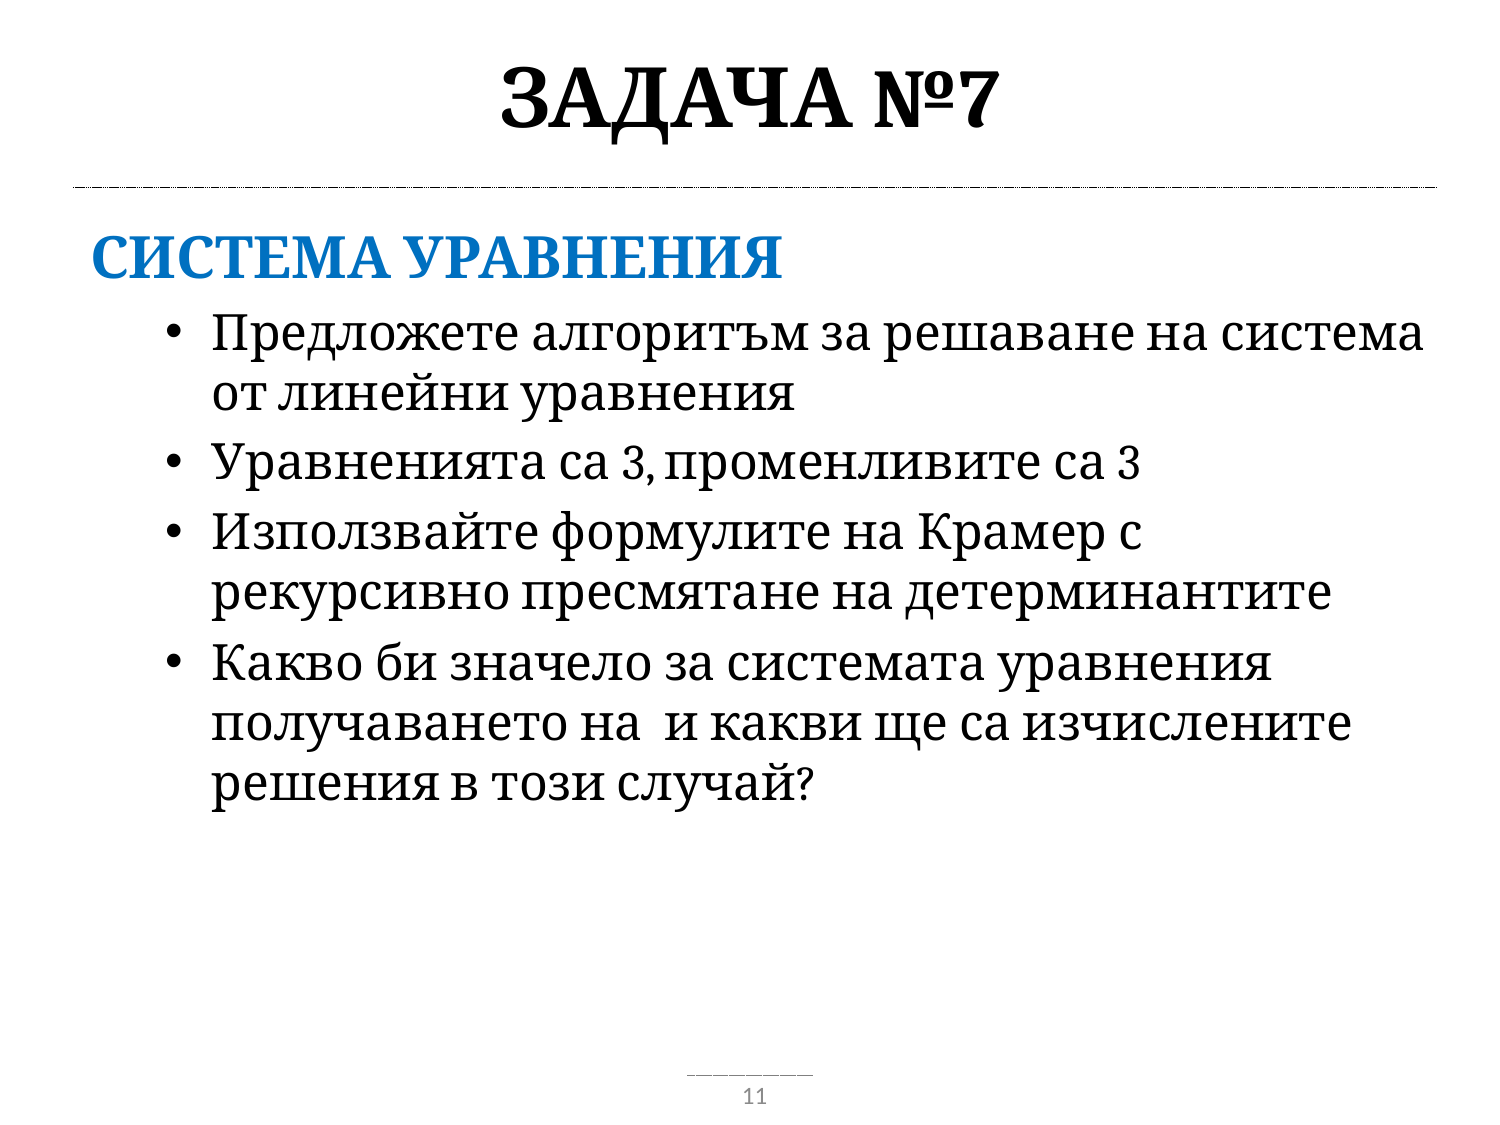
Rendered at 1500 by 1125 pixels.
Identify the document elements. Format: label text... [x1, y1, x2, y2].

title Задача №7 [0, 0, 1500, 188]
slide_number 11 [579, 1065, 930, 1125]
